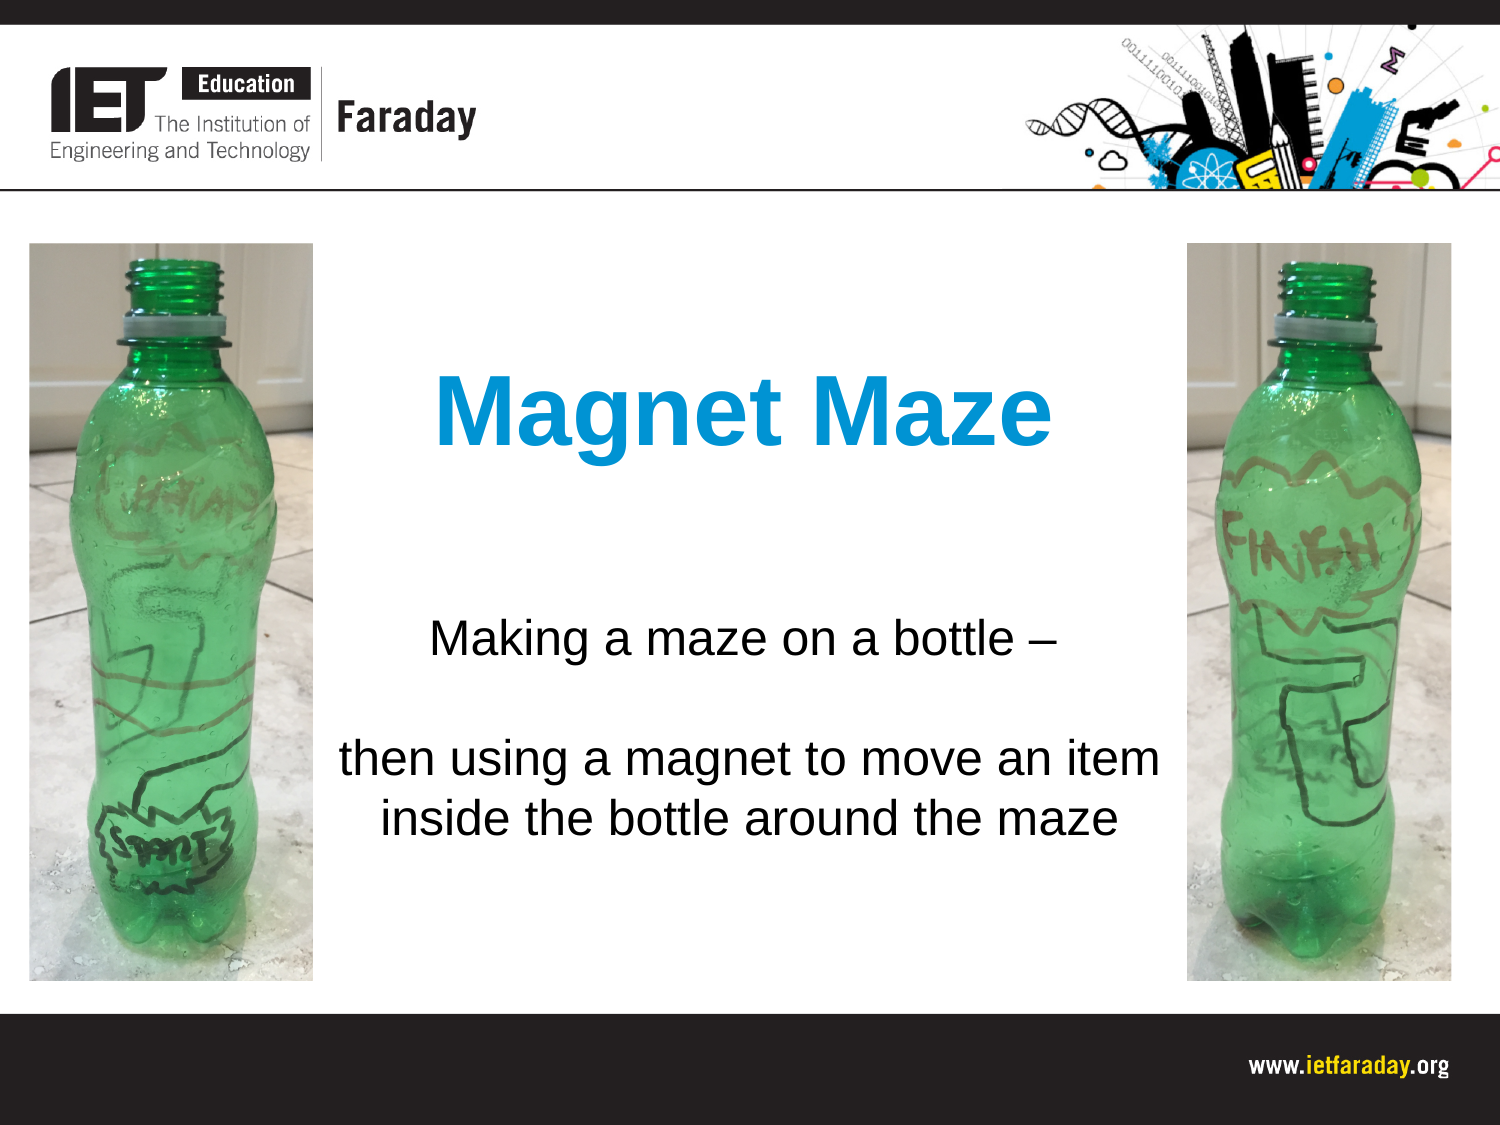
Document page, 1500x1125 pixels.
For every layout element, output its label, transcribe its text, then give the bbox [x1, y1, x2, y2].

text_box Making a maze on a bottle – then using a magnet to move an item inside the bottle around the maze [313, 598, 1187, 853]
text_box Magnet Maze [313, 338, 1187, 473]
picture [0, 0, 1500, 1125]
